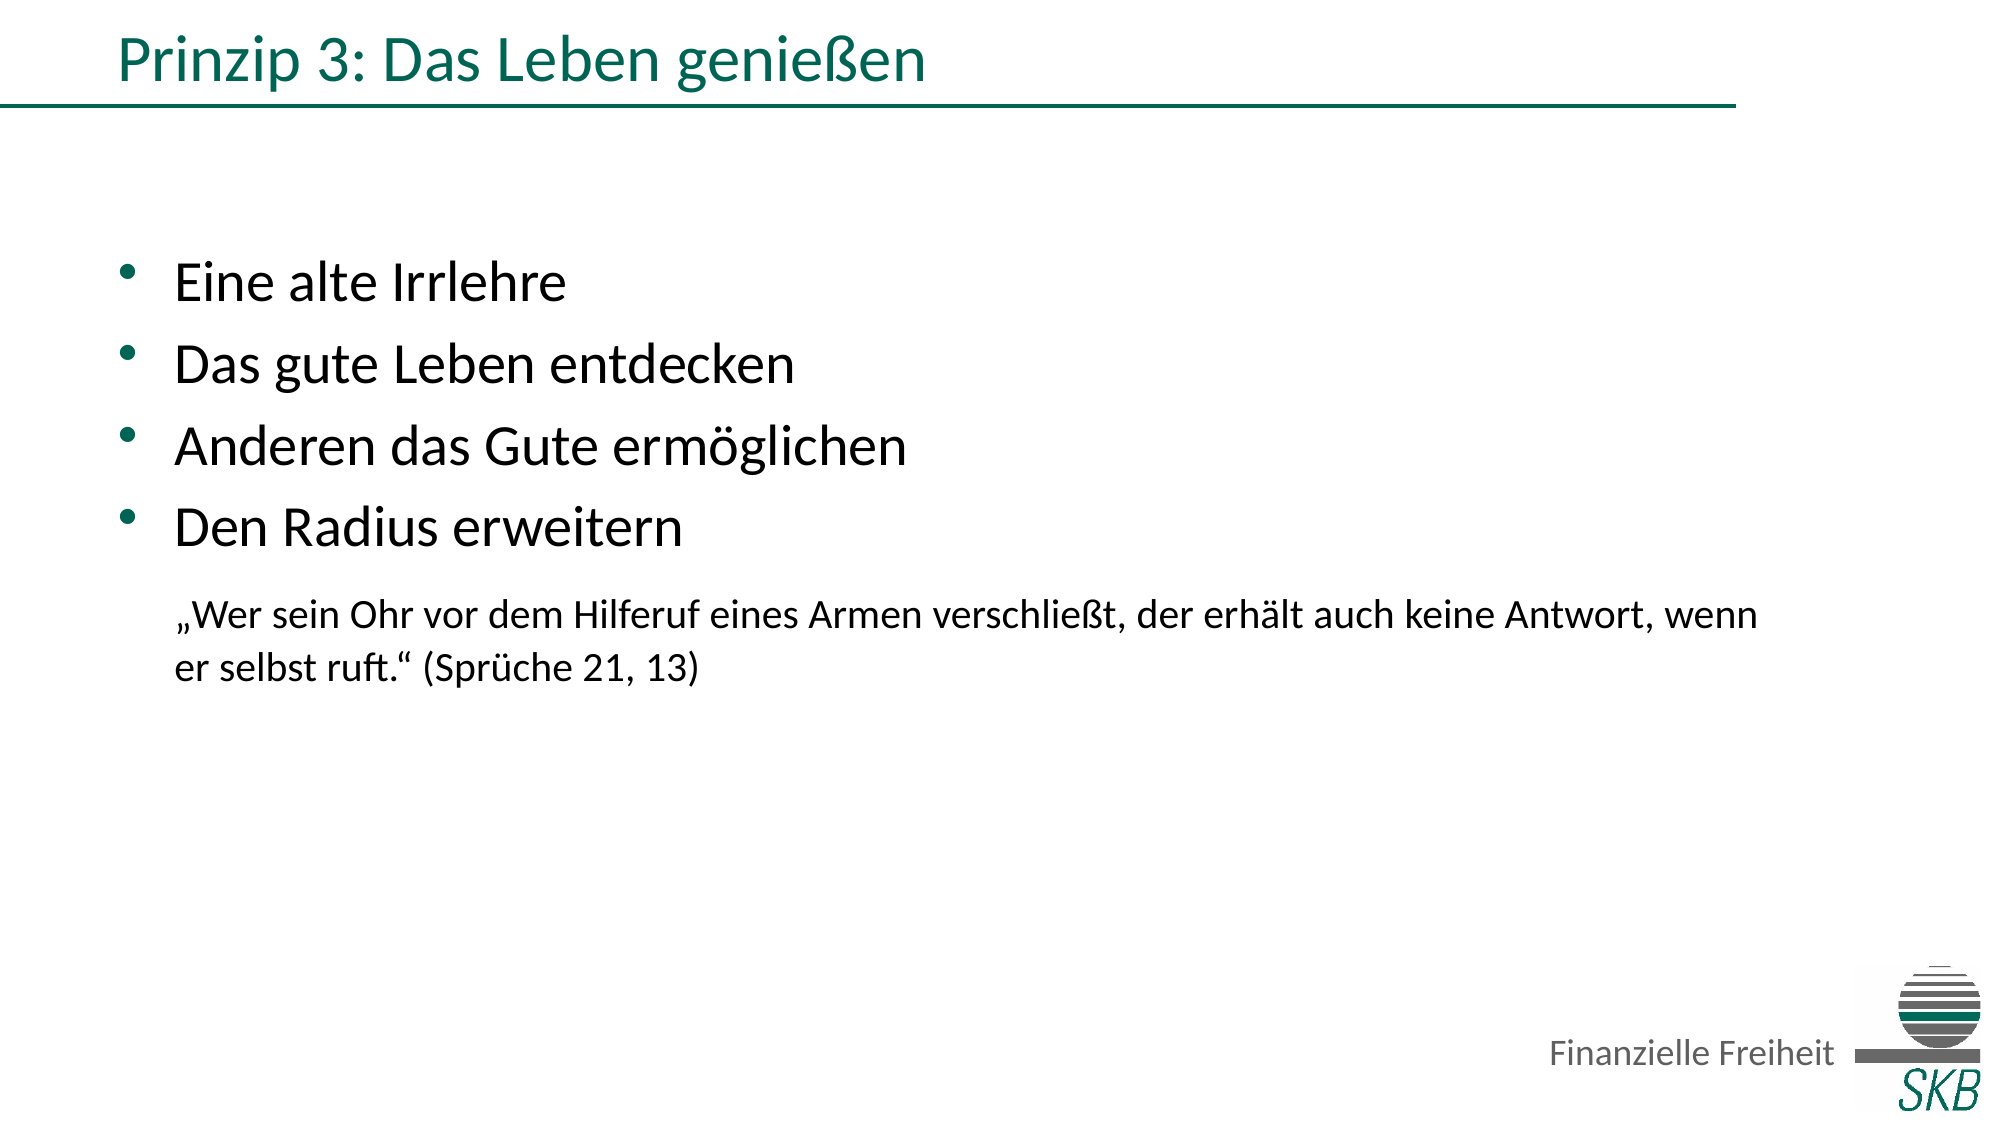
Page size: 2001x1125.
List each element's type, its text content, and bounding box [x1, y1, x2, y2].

list Eine alte Irrlehre Das gute Leben entdecken Anderen das Gute ermöglichen Den Radius erweitern „Wer sein Ohr vor dem Hilferuf eines Armen verschließt, der erhält auch keine Antwort, wenn er selbst ruft.“ (Sprüche 21, 13) [117, 243, 1792, 944]
text_box Prinzip 3: Das Leben genießen [102, 7, 1300, 80]
picture [1855, 966, 1981, 1111]
